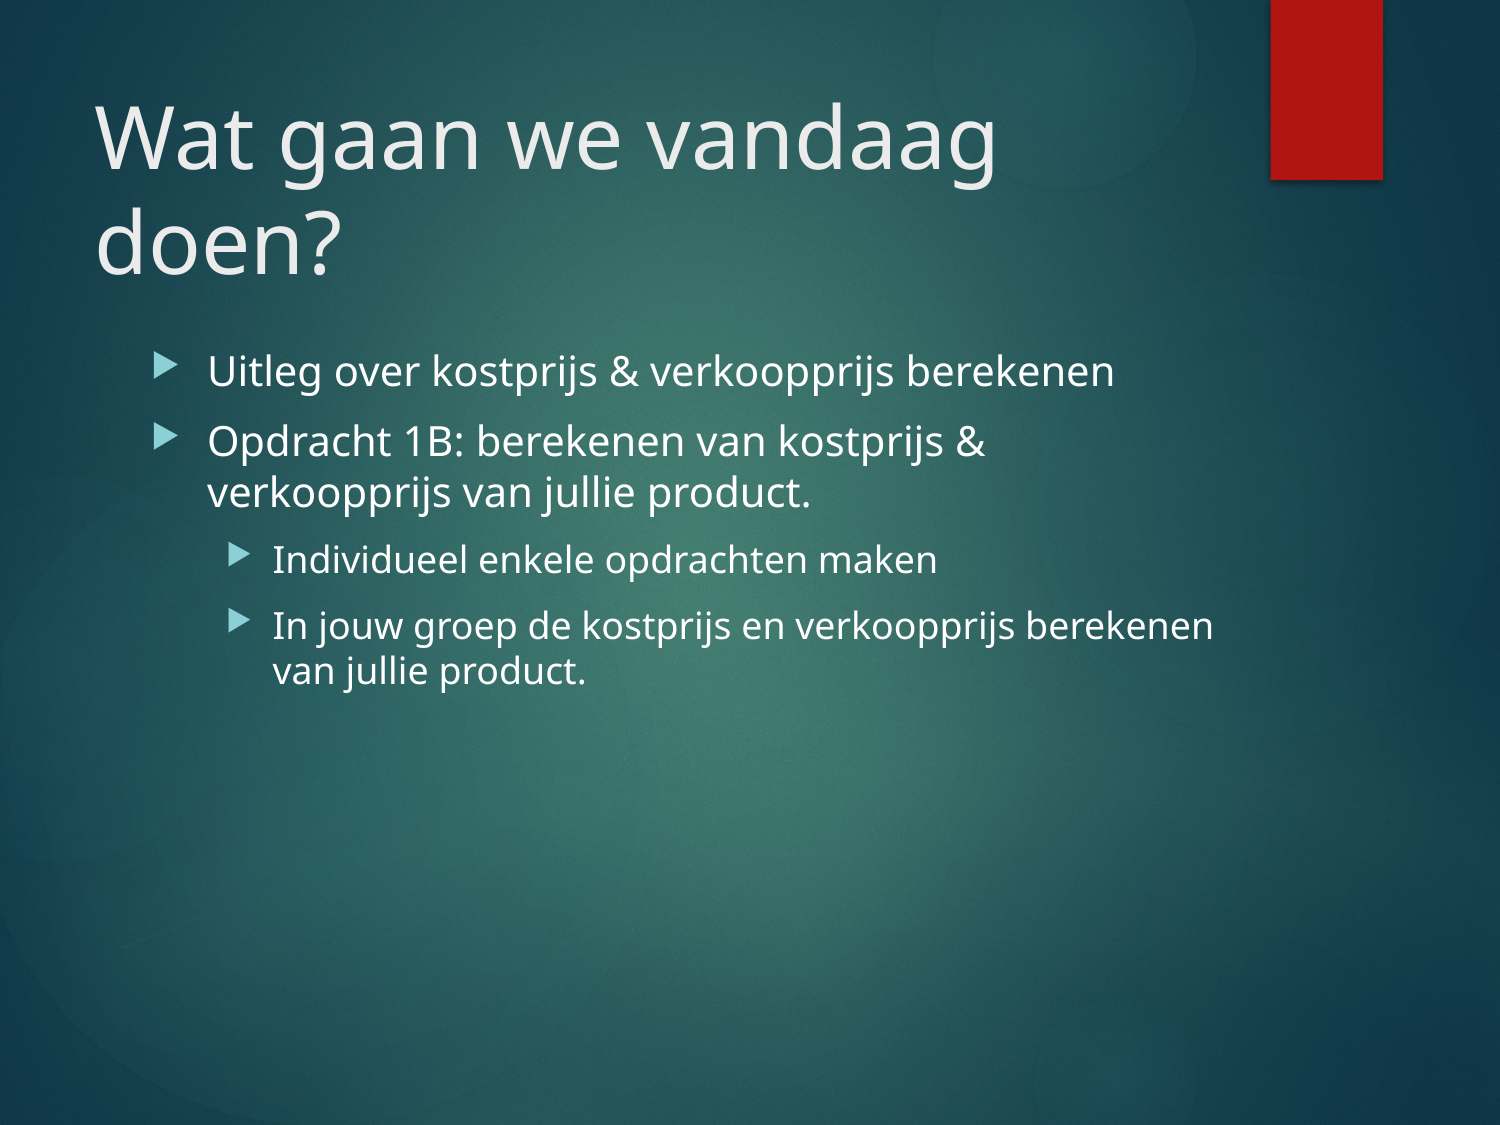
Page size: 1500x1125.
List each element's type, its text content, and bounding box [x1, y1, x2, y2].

title Wat gaan we vandaag doen? [79, 74, 1237, 304]
list Uitleg over kostprijs & verkoopprijs berekenen Opdracht 1B: berekenen van kostprijs & verkoopprijs van jullie product. Individueel enkele opdrachten maken In jouw groep de kostprijs en verkoopprijs berekenen van jullie product. [135, 336, 1237, 1025]
